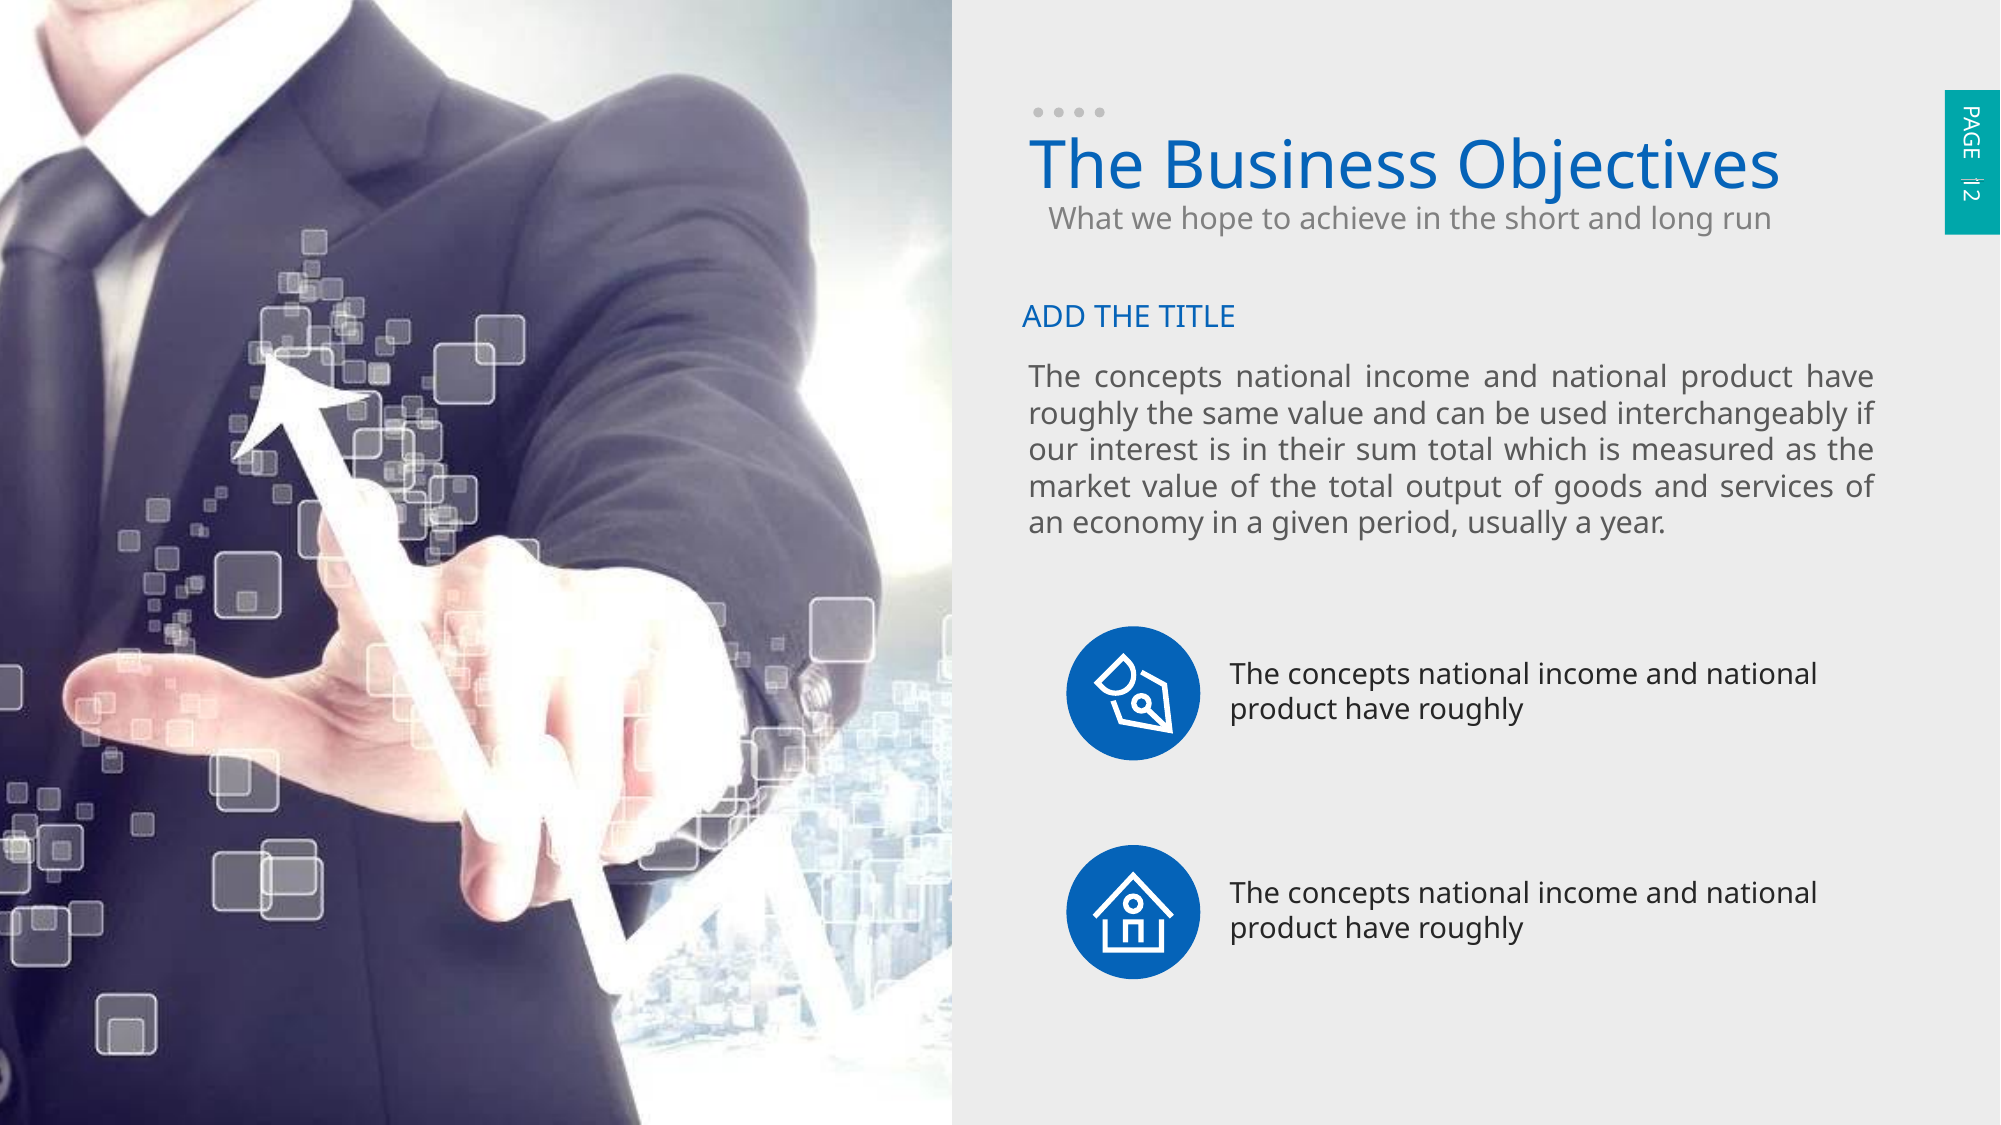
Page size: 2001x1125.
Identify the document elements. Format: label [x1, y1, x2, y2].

picture [0, 0, 952, 1125]
text_box [1066, 626, 1859, 761]
text_box [1013, 107, 1807, 244]
text_box [1066, 845, 1859, 980]
text_box [1013, 290, 1889, 588]
text_box [1944, 90, 2000, 235]
